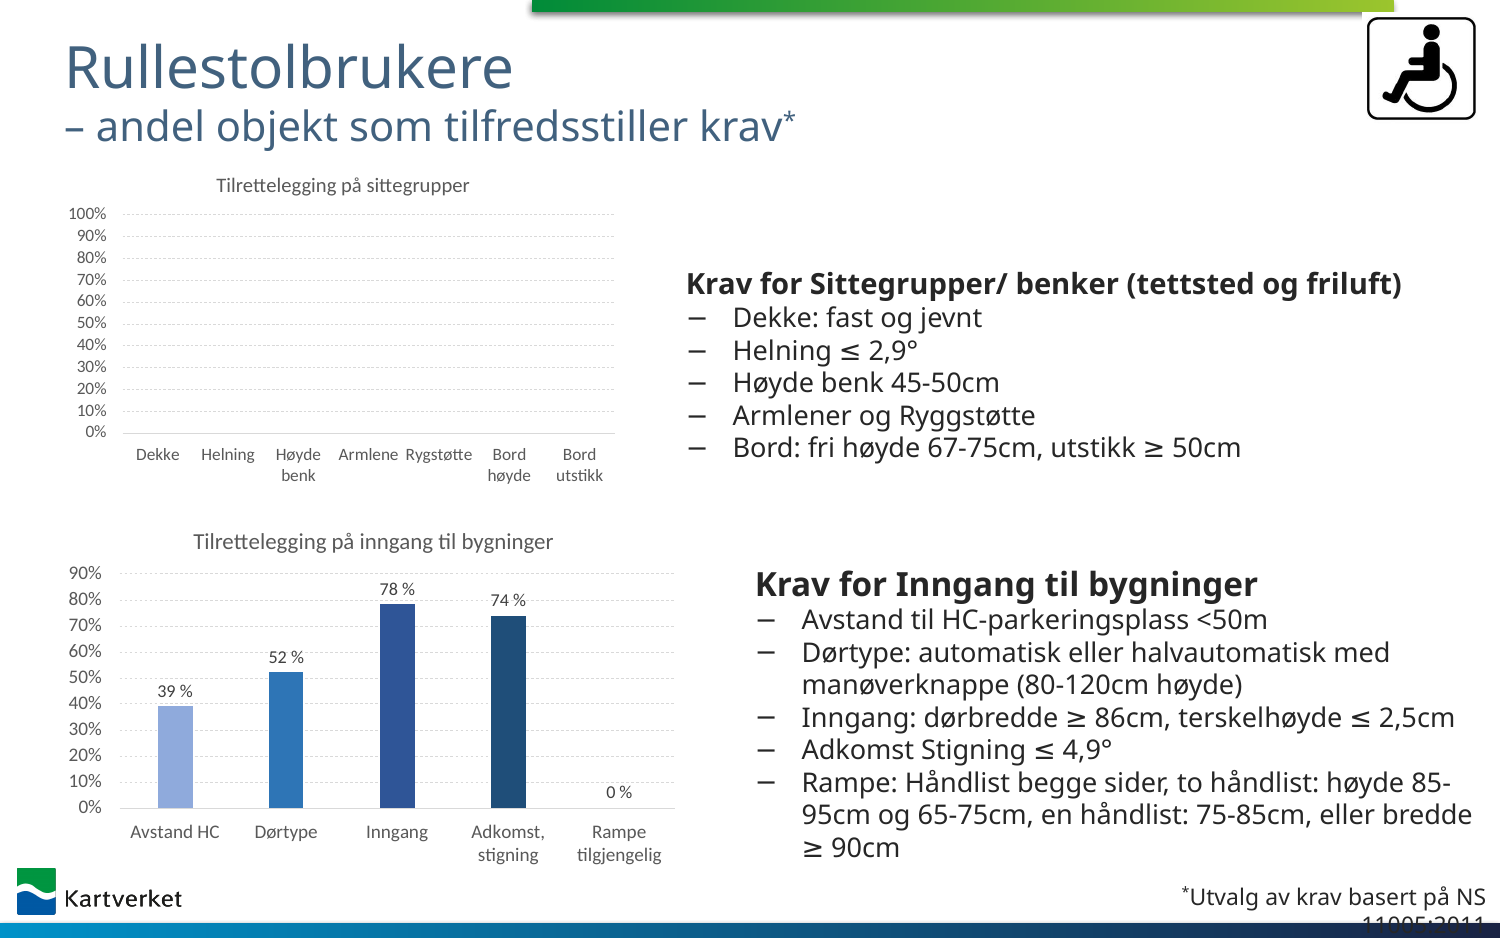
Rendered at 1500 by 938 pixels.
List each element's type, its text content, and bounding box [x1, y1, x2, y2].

picture [1362, 12, 1481, 126]
text_box Krav for Sittegrupper/ benker (tettsted og friluft) Dekke: fast og jevnt Helning ≤ 2,9° Høyde benk 45-50cm Armlener og Ryggstøtte Bord: fri høyde 67-75cm, utstikk ≥ 50cm [670, 258, 1418, 471]
text_box Rullestolbrukere – andel objekt som tilfredsstiller krav* [49, 25, 1431, 158]
text_box *Utvalg av krav basert på NS 11005:2011 [1068, 873, 1500, 938]
picture [62, 166, 625, 492]
text_box Krav for Inngang til bygninger Avstand til HC-parkeringsplass <50m Dørtype: automatisk eller halvautomatisk med manøverknappe (80-120cm høyde) Inngang: dørbredde ≥ 86cm, terskelhøyde ≤ 2,5cm Adkomst Stigning ≤ 4,9° Rampe: Håndlist begge sider, to håndlist: høyde 85-95cm og 65-75cm, en håndlist: 75-85cm, eller bredde ≥ 90cm [740, 555, 1491, 870]
picture [62, 520, 686, 874]
